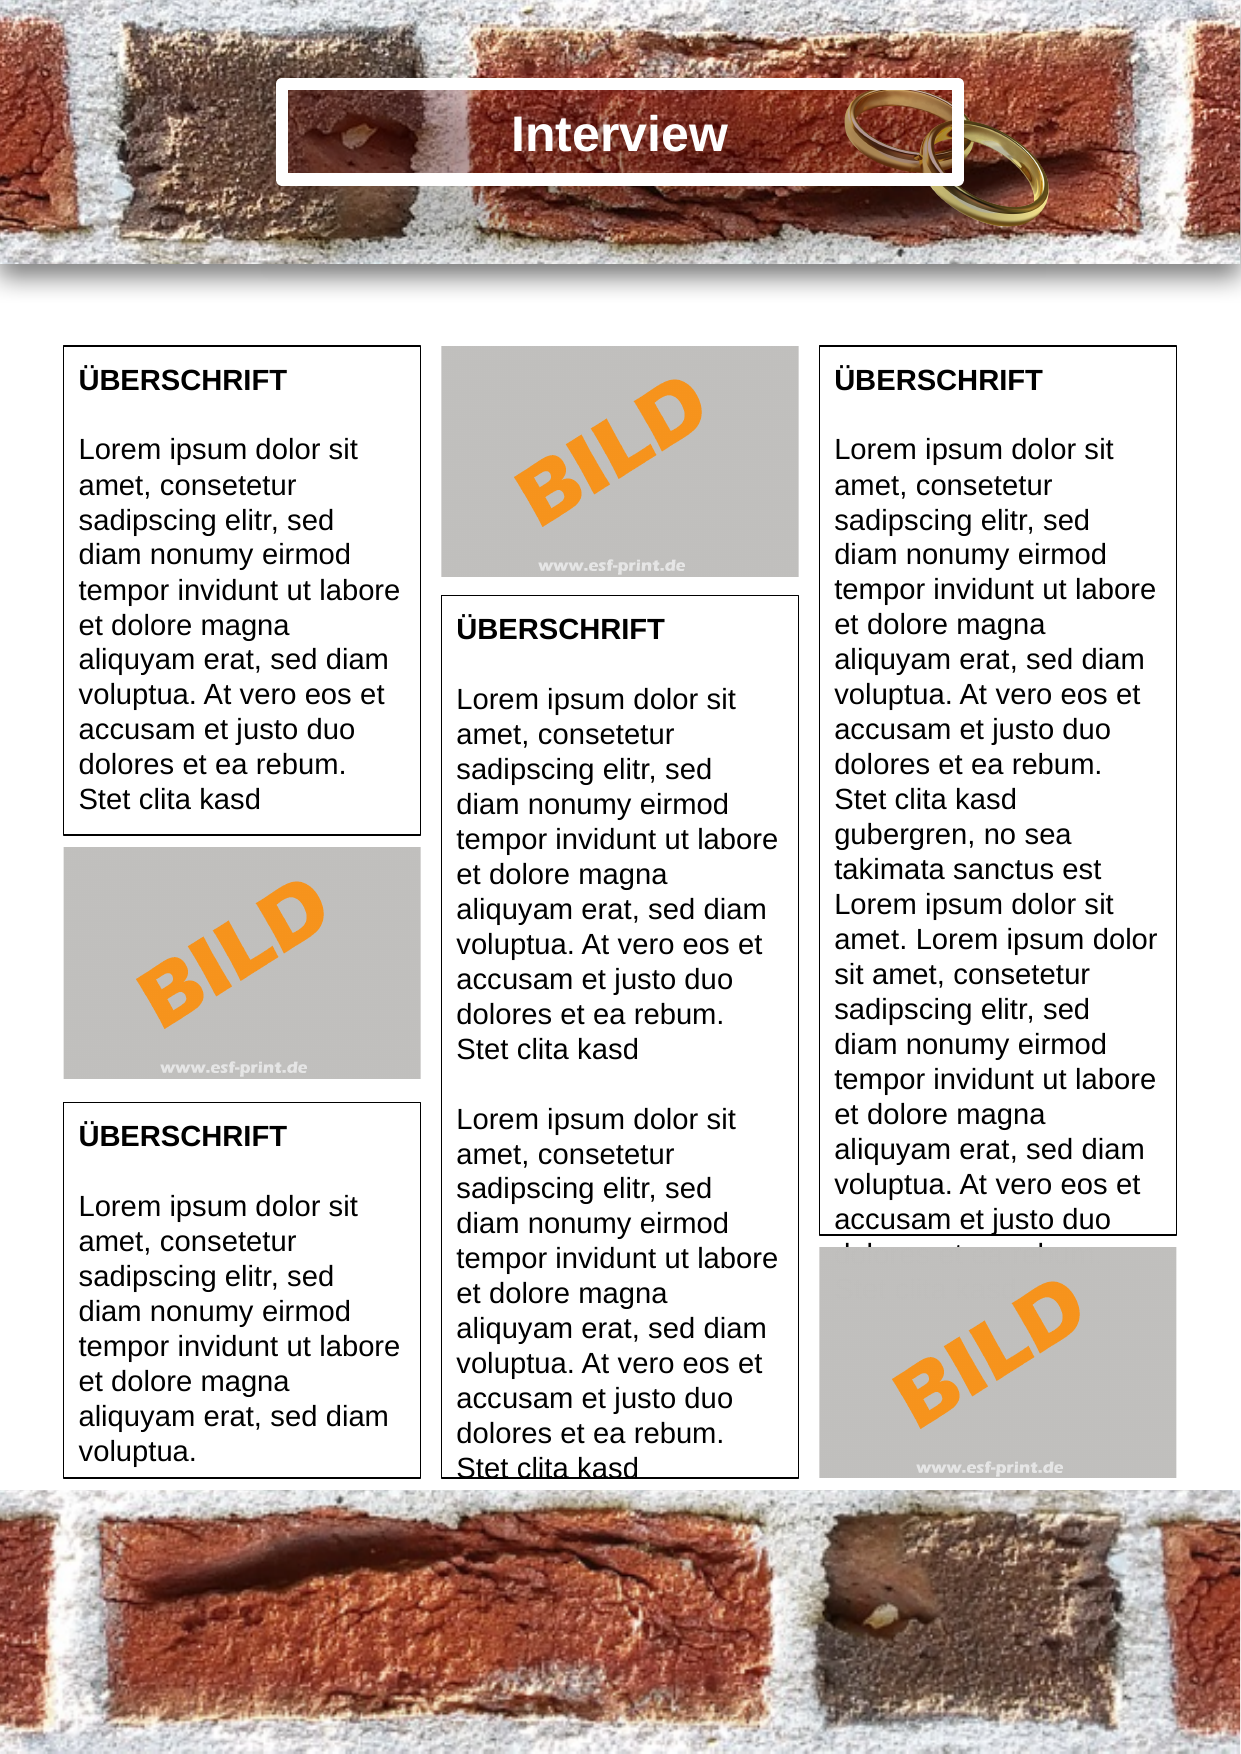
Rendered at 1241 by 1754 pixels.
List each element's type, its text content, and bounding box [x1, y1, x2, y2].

picture [63, 847, 421, 1079]
text_box ÜBERSCHRIFT Lorem ipsum dolor sit amet, consetetur sadipscing elitr, sed diam nonumy eirmod tempor invidunt ut labore et dolore magna aliquyam erat, sed diam voluptua. At vero eos et accusam et justo duo dolores et ea rebum. Stet clita kasd gubergren, no sea takimata sanctus est Lorem ipsum dolor sit amet. Lorem ipsum dolor sit amet, consetetur sadipscing elitr, sed diam nonumy eirmod tempor invidunt ut labore et dolore magna aliquyam erat, sed diam voluptua. At vero eos et accusam et justo duo dolores et ea rebum. Stet clita kasd [819, 345, 1177, 1235]
text_box ÜBERSCHRIFT Lorem ipsum dolor sit amet, consetetur sadipscing elitr, sed diam nonumy eirmod tempor invidunt ut labore et dolore magna aliquyam erat, sed diam voluptua. [63, 1102, 421, 1478]
picture [819, 1247, 1177, 1479]
picture [441, 345, 799, 577]
picture [0, 0, 1241, 264]
text_box ÜBERSCHRIFT Lorem ipsum dolor sit amet, consetetur sadipscing elitr, sed diam nonumy eirmod tempor invidunt ut labore et dolore magna aliquyam erat, sed diam voluptua. At vero eos et accusam et justo duo dolores et ea rebum. Stet clita kasd [63, 346, 421, 836]
text_box ÜBERSCHRIFT Lorem ipsum dolor sit amet, consetetur sadipscing elitr, sed diam nonumy eirmod tempor invidunt ut labore et dolore magna aliquyam erat, sed diam voluptua. At vero eos et accusam et justo duo dolores et ea rebum. Stet clita kasd Lorem ipsum dolor sit amet, consetetur sadipscing elitr, sed diam nonumy eirmod tempor invidunt ut labore et dolore magna aliquyam erat, sed diam voluptua. At vero eos et accusam et justo duo dolores et ea rebum. Stet clita kasd [441, 595, 799, 1478]
picture [0, 1490, 1241, 1754]
